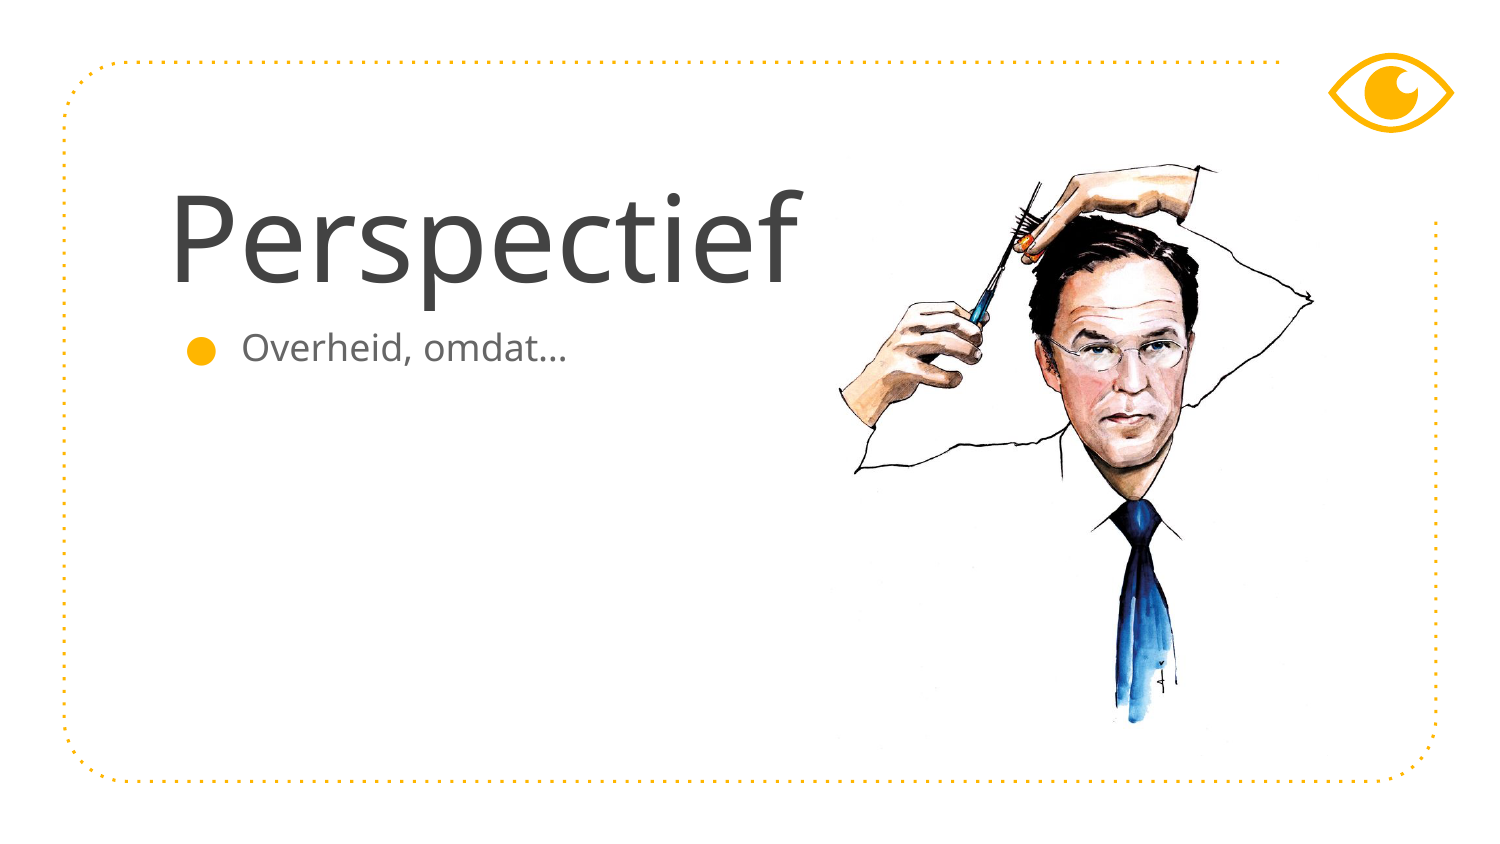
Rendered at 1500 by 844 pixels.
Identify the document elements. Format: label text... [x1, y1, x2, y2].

picture [830, 132, 1329, 756]
list Overheid, omdat… [151, 309, 825, 698]
title Perspectief [151, 146, 825, 287]
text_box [1327, 52, 1455, 134]
